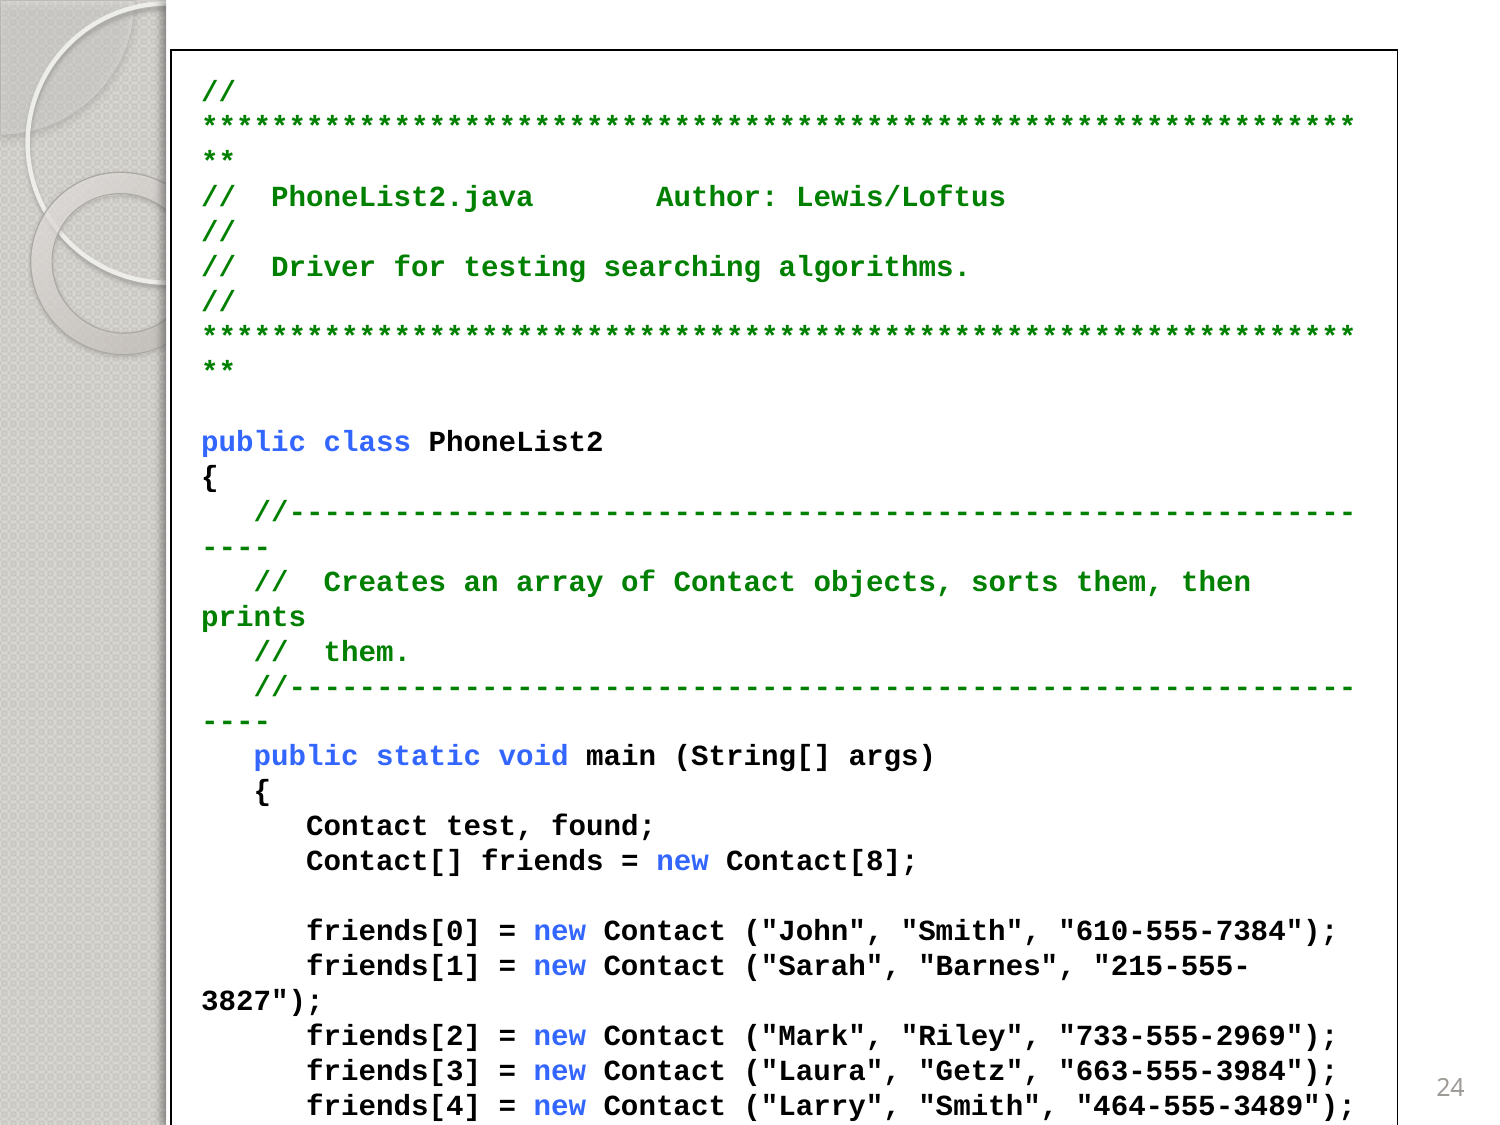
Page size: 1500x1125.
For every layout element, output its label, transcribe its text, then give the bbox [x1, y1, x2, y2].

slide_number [587, 1034, 937, 1113]
footer COS 2011 fall [937, 1034, 1413, 1113]
slide_number 24 [1413, 1034, 1488, 1113]
text_box //******************************************************************** // PhoneList2.java Author: Lewis/Loftus // // Driver for testing searching algorithms. //******************************************************************** public class PhoneList2 { //----------------------------------------------------------------- // Creates an array of Contact objects, sorts them, then prints // them. //----------------------------------------------------------------- public static void main (String[] args) { Contact test, found; Contact[] friends = new Contact[8]; friends[0] = new Contact ("John", "Smith", "610-555-7384"); friends[1] = new Contact ("Sarah", "Barnes", "215-555-3827"); friends[2] = new Contact ("Mark", "Riley", "733-555-2969"); friends[3] = new Contact ("Laura", "Getz", "663-555-3984"); friends[4] = new Contact ("Larry", "Smith", "464-555-3489"); friends[5] = new Contact ("Frank", "Phelps", "322-555-2284"); friends[6] = new Contact ("Mario", "Guzman", "804-555-9066"); friends[7] = new Contact ("Marsha", "Grant", "243-555-2837"); continue [171, 49, 1398, 1125]
